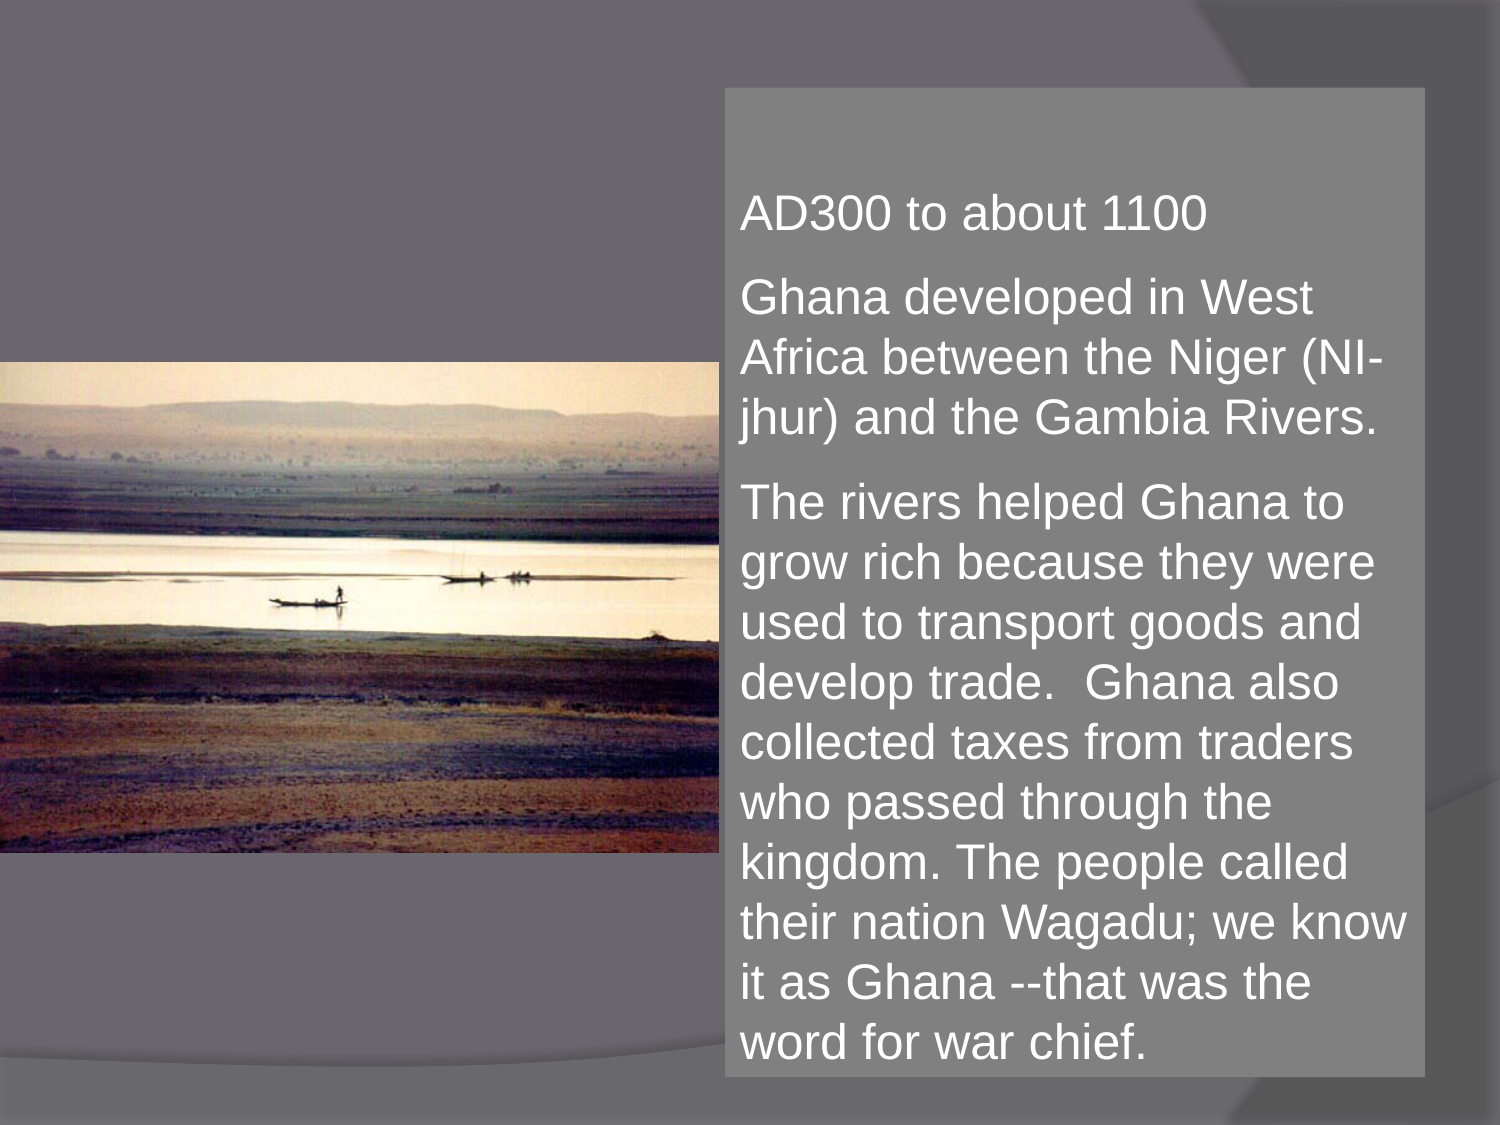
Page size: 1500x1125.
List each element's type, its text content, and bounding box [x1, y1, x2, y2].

picture [0, 362, 719, 854]
text_box AD300 to about 1100 Ghana developed in West Africa between the Niger (NI-jhur) and the Gambia Rivers. The rivers helped Ghana to grow rich because they were used to transport goods and develop trade. Ghana also collected taxes from traders who passed through the kingdom. The people called their nation Wagadu; we know it as Ghana --that was the word for war chief. [725, 87, 1425, 1078]
